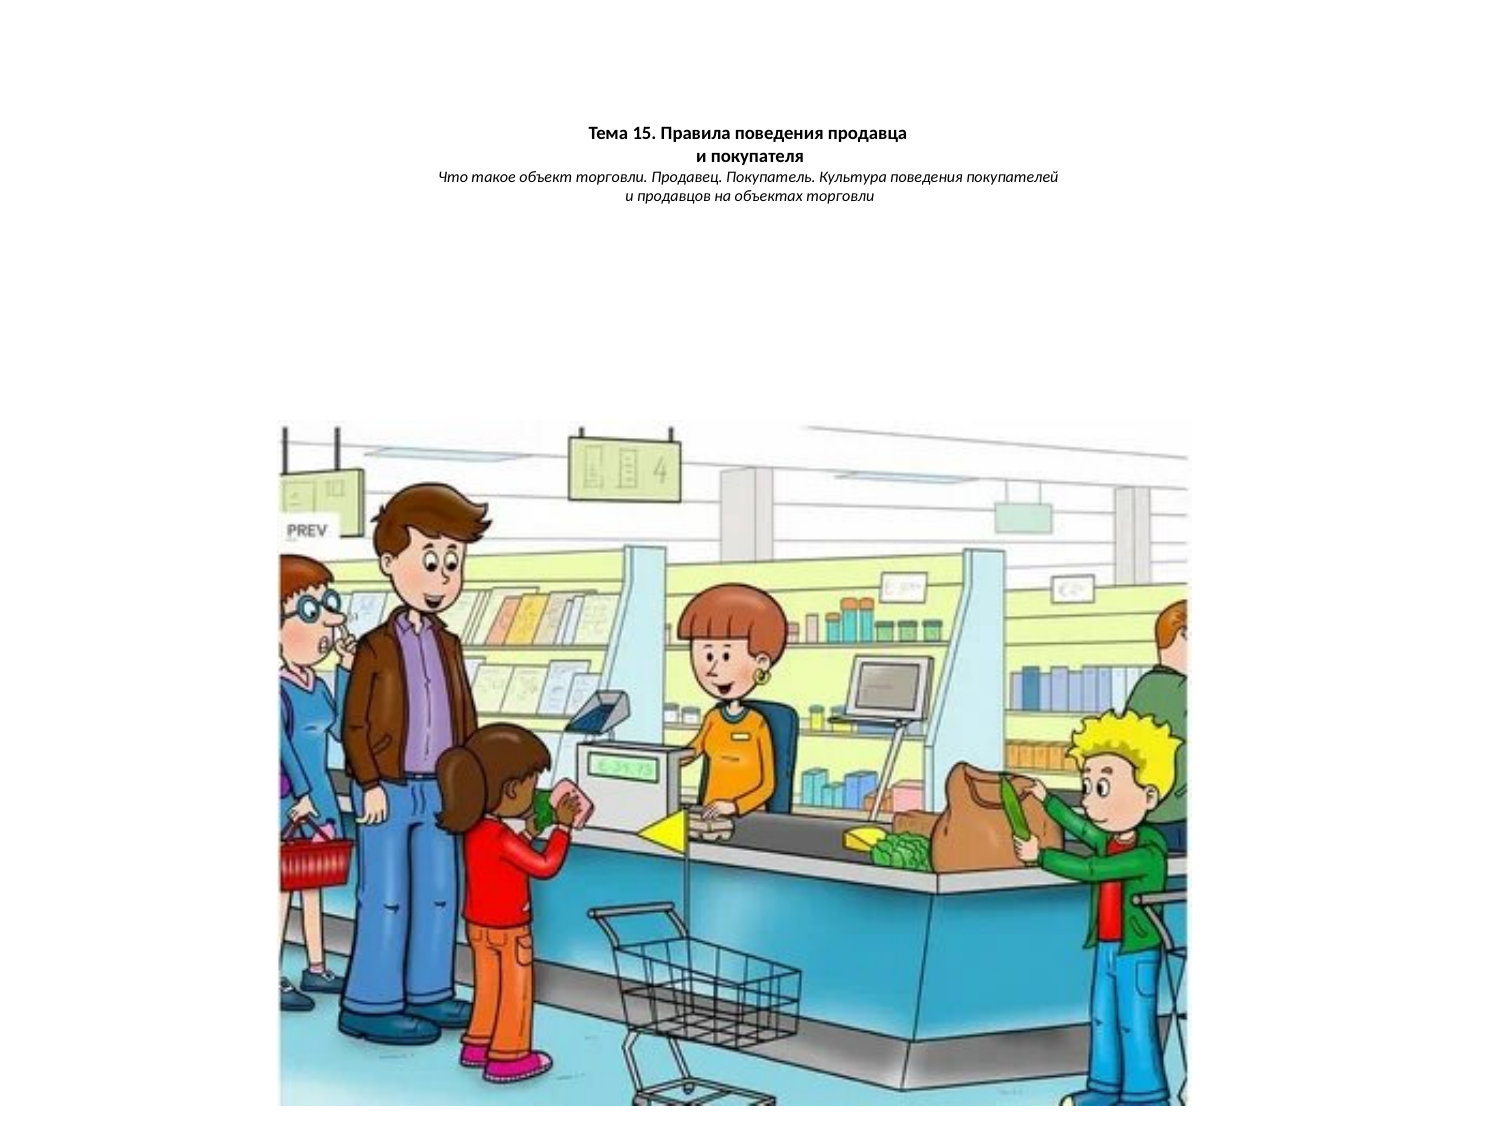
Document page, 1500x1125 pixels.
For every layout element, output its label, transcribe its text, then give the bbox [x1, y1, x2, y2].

picture [277, 420, 1192, 1107]
title Тема 15. Правила поведения продавца и покупателя Что такое объект торговли. Продавец. Покупатель. Культура поведения покупателей и продавцов на объектах торговли [75, 45, 1425, 233]
